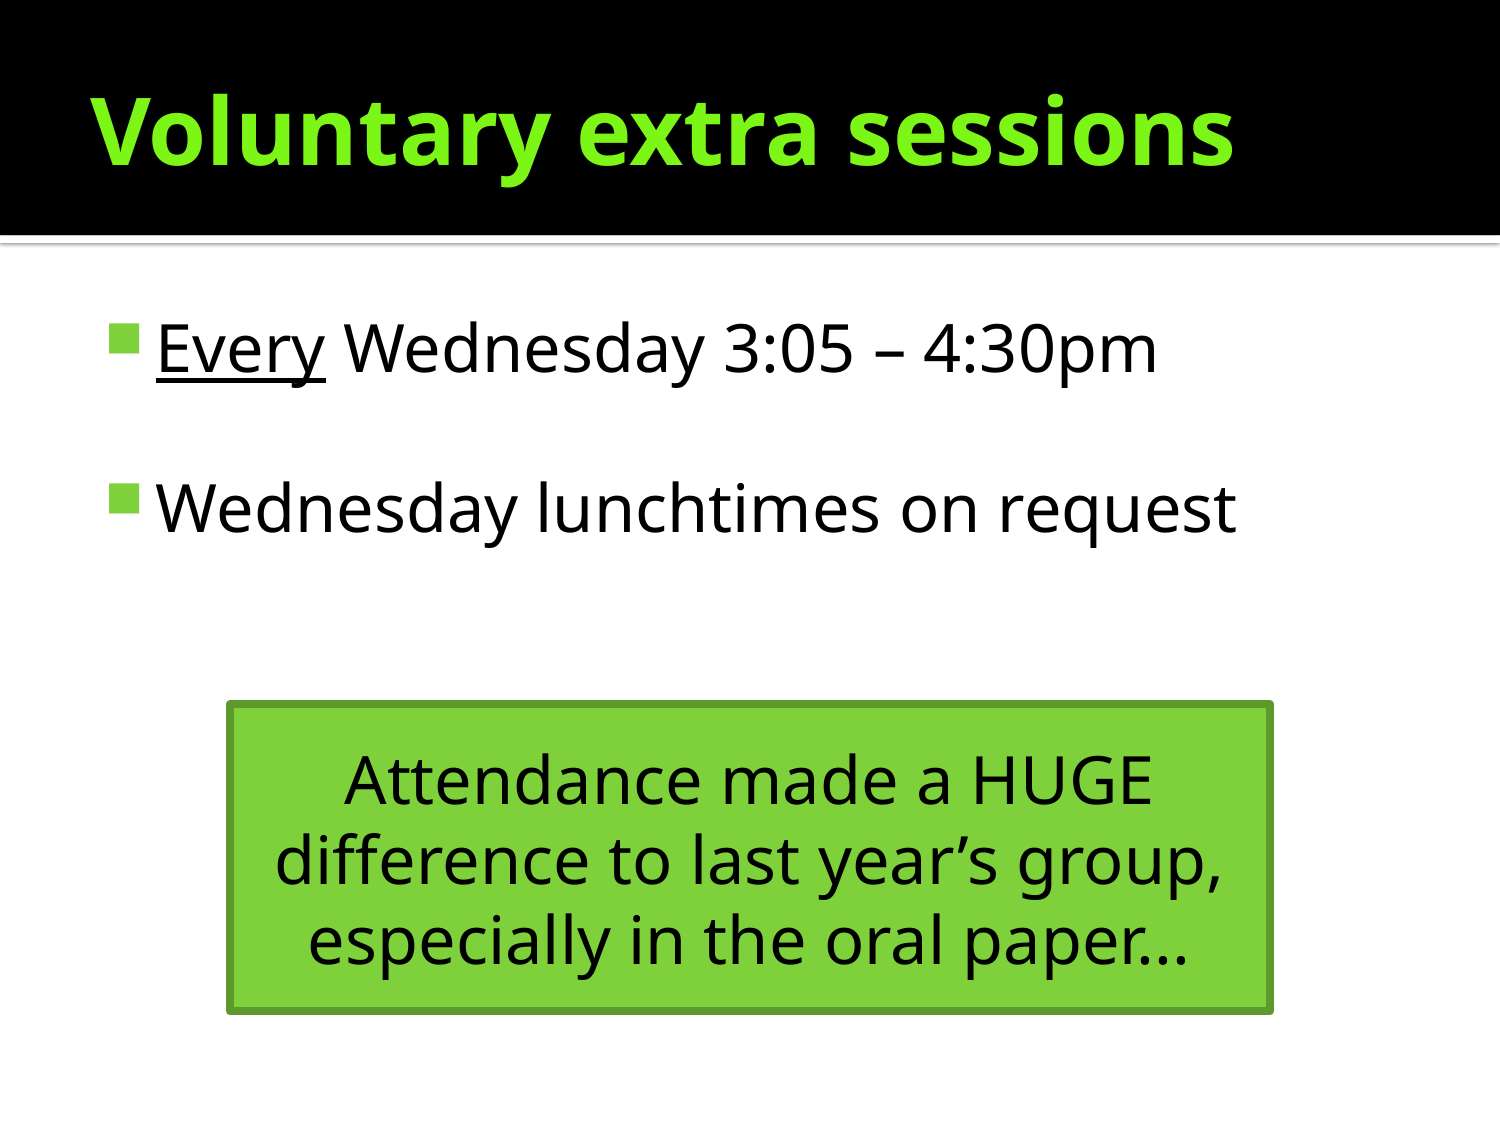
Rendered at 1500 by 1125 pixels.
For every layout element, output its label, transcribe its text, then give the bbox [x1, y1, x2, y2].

list Every Wednesday 3:05 – 4:30pm Wednesday lunchtimes on request [74, 290, 1426, 1051]
title Voluntary extra sessions [75, 25, 1425, 231]
text_box Attendance made a HUGE difference to last year’s group, especially in the oral paper... [226, 700, 1274, 1015]
